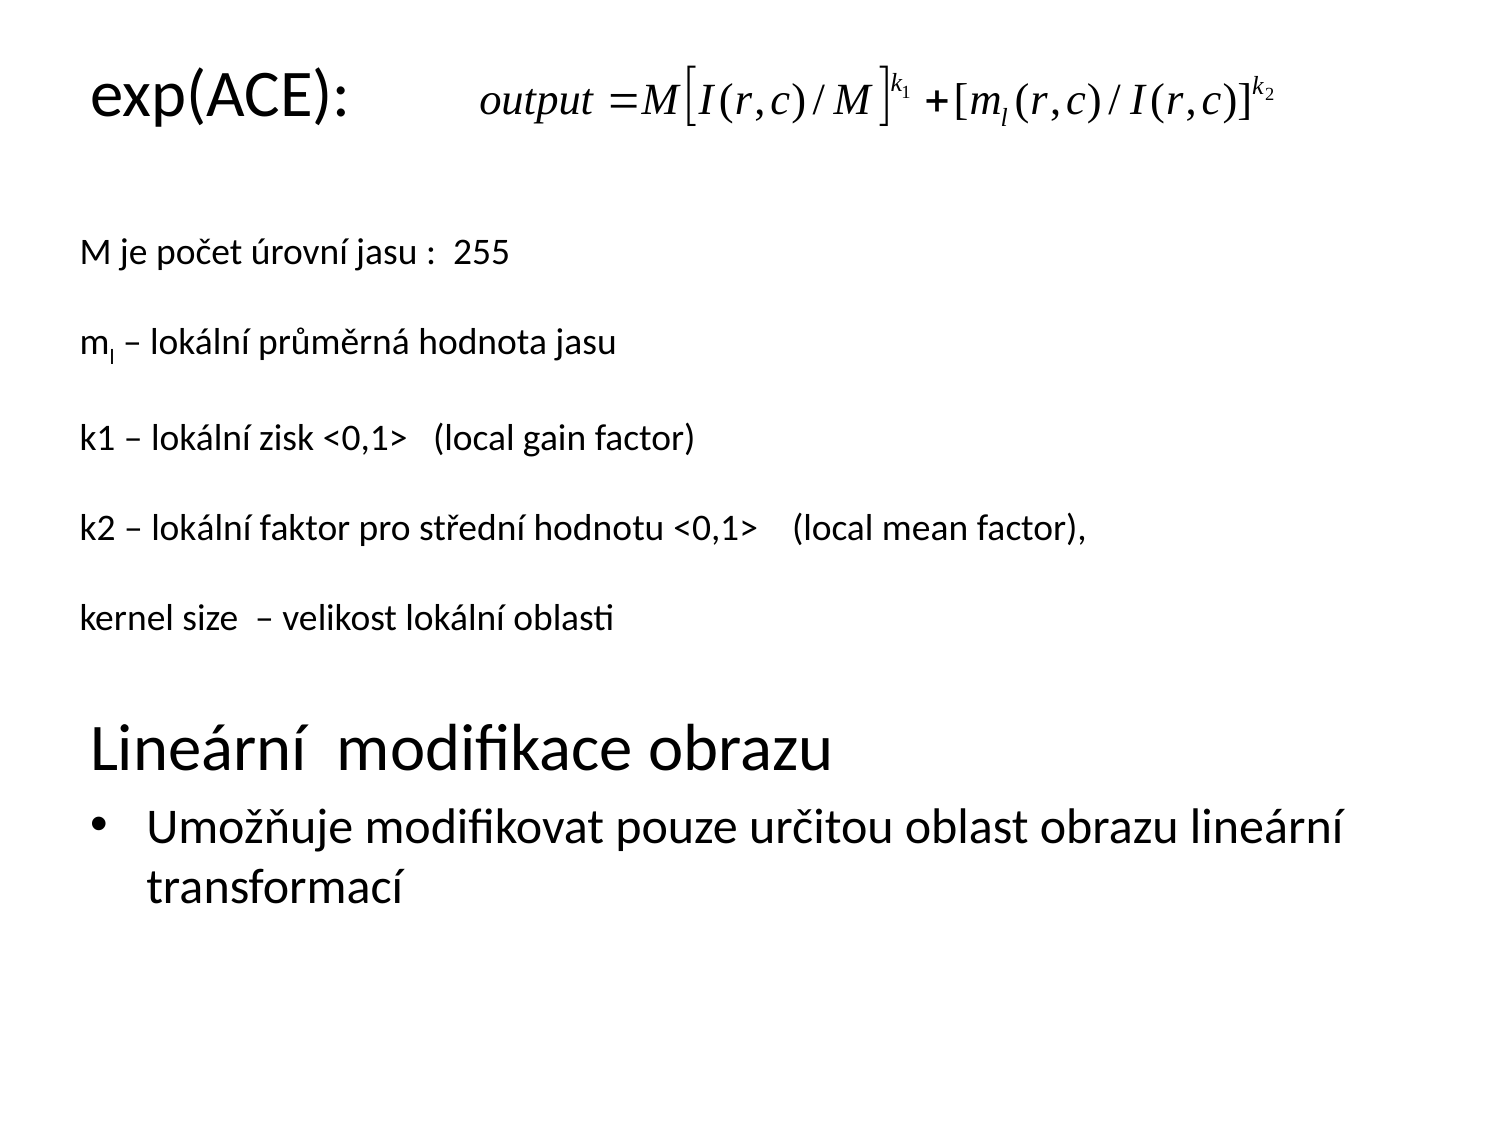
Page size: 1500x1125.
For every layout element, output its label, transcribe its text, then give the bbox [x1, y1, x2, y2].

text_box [473, 62, 1287, 138]
list exp(ACE): Lineární modifikace obrazu Umožňuje modifikovat pouze určitou oblast obrazu lineární transformací [75, 42, 1425, 1059]
text_box M je počet úrovní jasu : 255 ml – lokální průměrná hodnota jasu k1 – lokální zisk <0,1> (local gain factor) k2 – lokální faktor pro střední hodnotu <0,1> (local mean factor), kernel size – velikost lokální oblasti [64, 219, 1424, 646]
